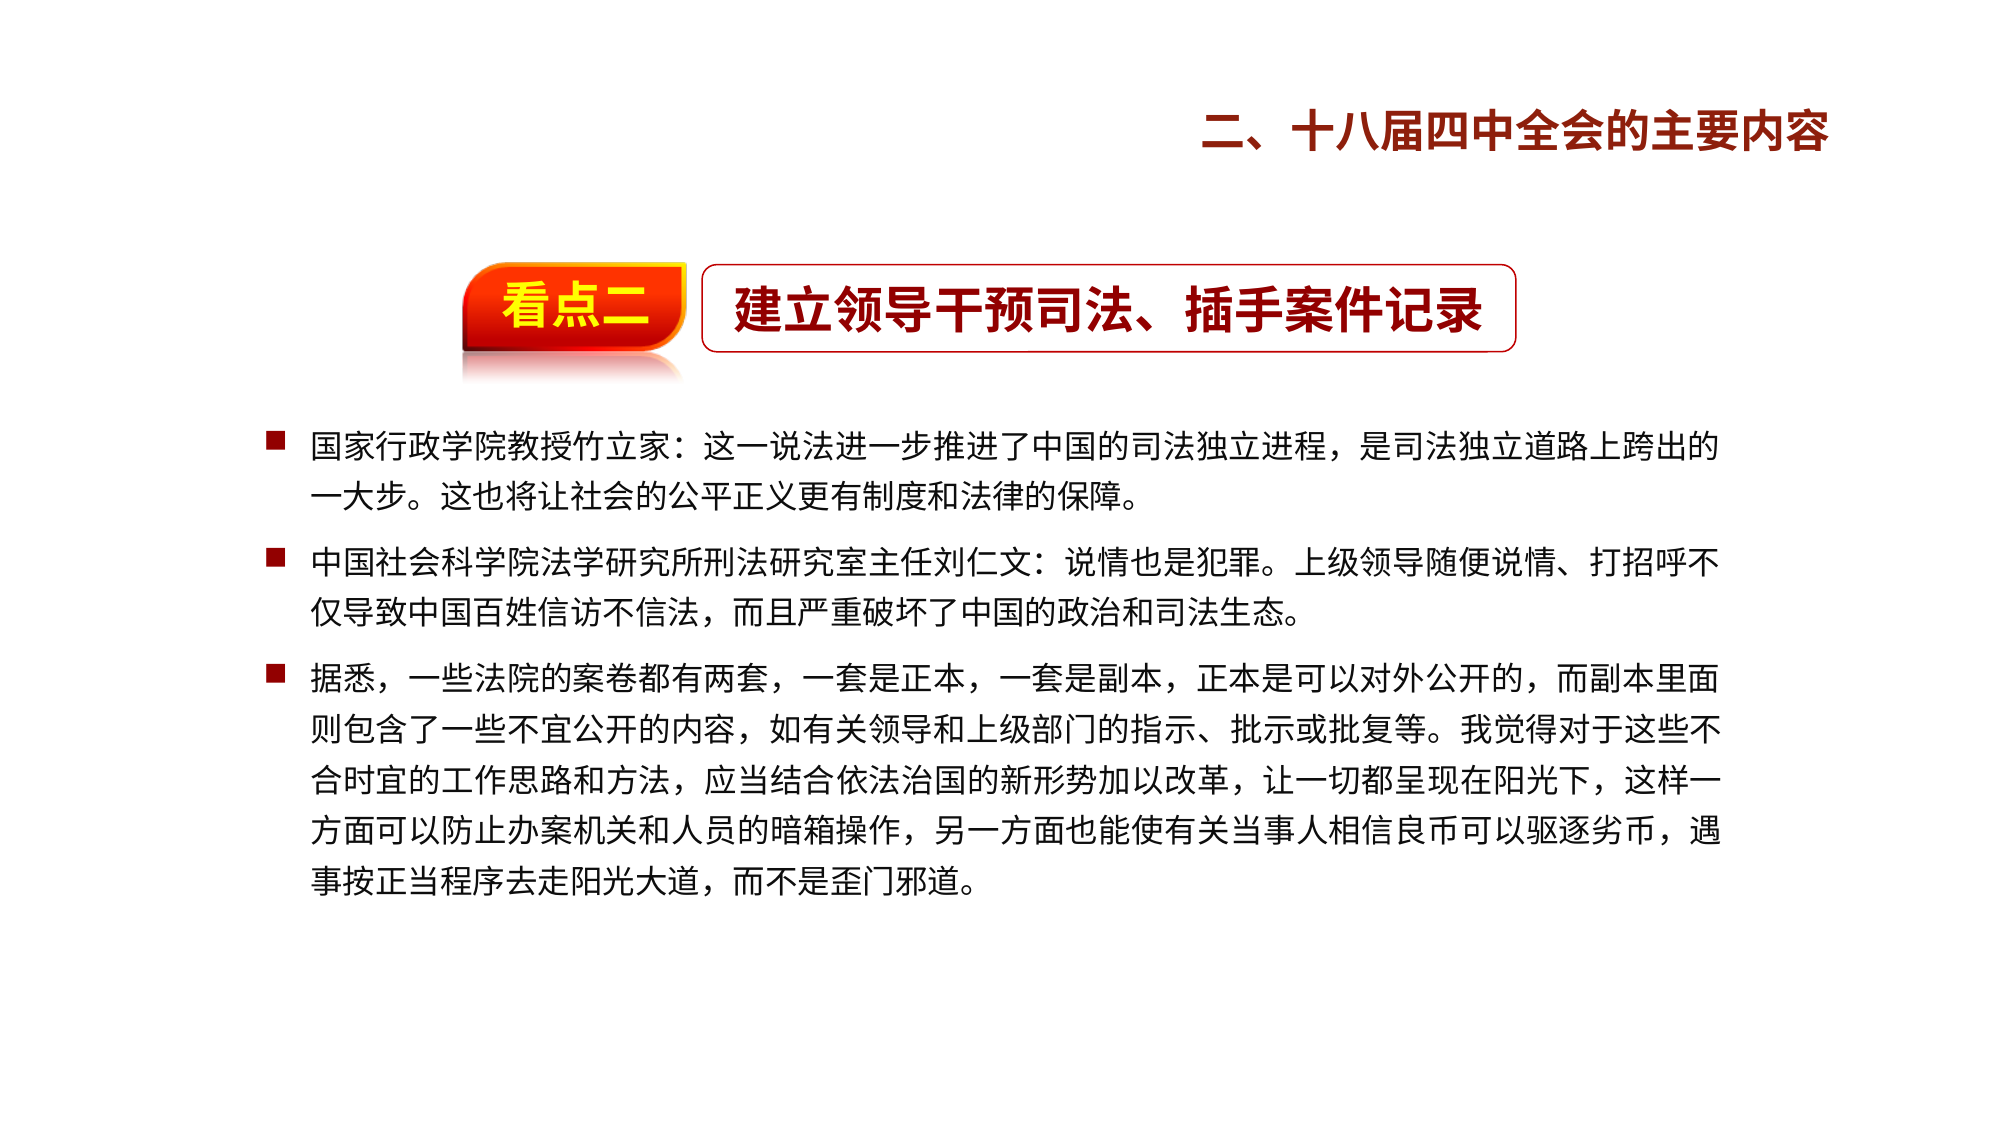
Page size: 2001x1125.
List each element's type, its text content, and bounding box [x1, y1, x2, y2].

text_box 二、十八届四中全会的主要内容 [1155, 94, 1876, 164]
text_box 国家行政学院教授竹立家：这一说法进一步推进了中国的司法独立进程，是司法独立道路上跨出的一大步。这也将让社会的公平正义更有制度和法律的保障。 中国社会科学院法学研究所刑法研究室主任刘仁文：说情也是犯罪。上级领导随便说情、打招呼不仅导致中国百姓信访不信法，而且严重破坏了中国的政治和司法生态。 据悉，一些法院的案卷都有两套，一套是正本，一套是副本，正本是可以对外公开的，而副本里面则包含了一些不宜公开的内容，如有关领导和上级部门的指示、批示或批复等。我觉得对于这些不合时宜的工作思路和方法，应当结合依法治国的新形势加以改革，让一切都呈现在阳光下，这样一方面可以防止办案机关和人员的暗箱操作，另一方面也能使有关当事人相信良币可以驱逐劣币，遇事按正当程序去走阳光大道，而不是歪门邪道。 [248, 406, 1738, 946]
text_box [459, 261, 690, 445]
text_box 建立领导干预司法、插手案件记录 [702, 264, 1516, 352]
